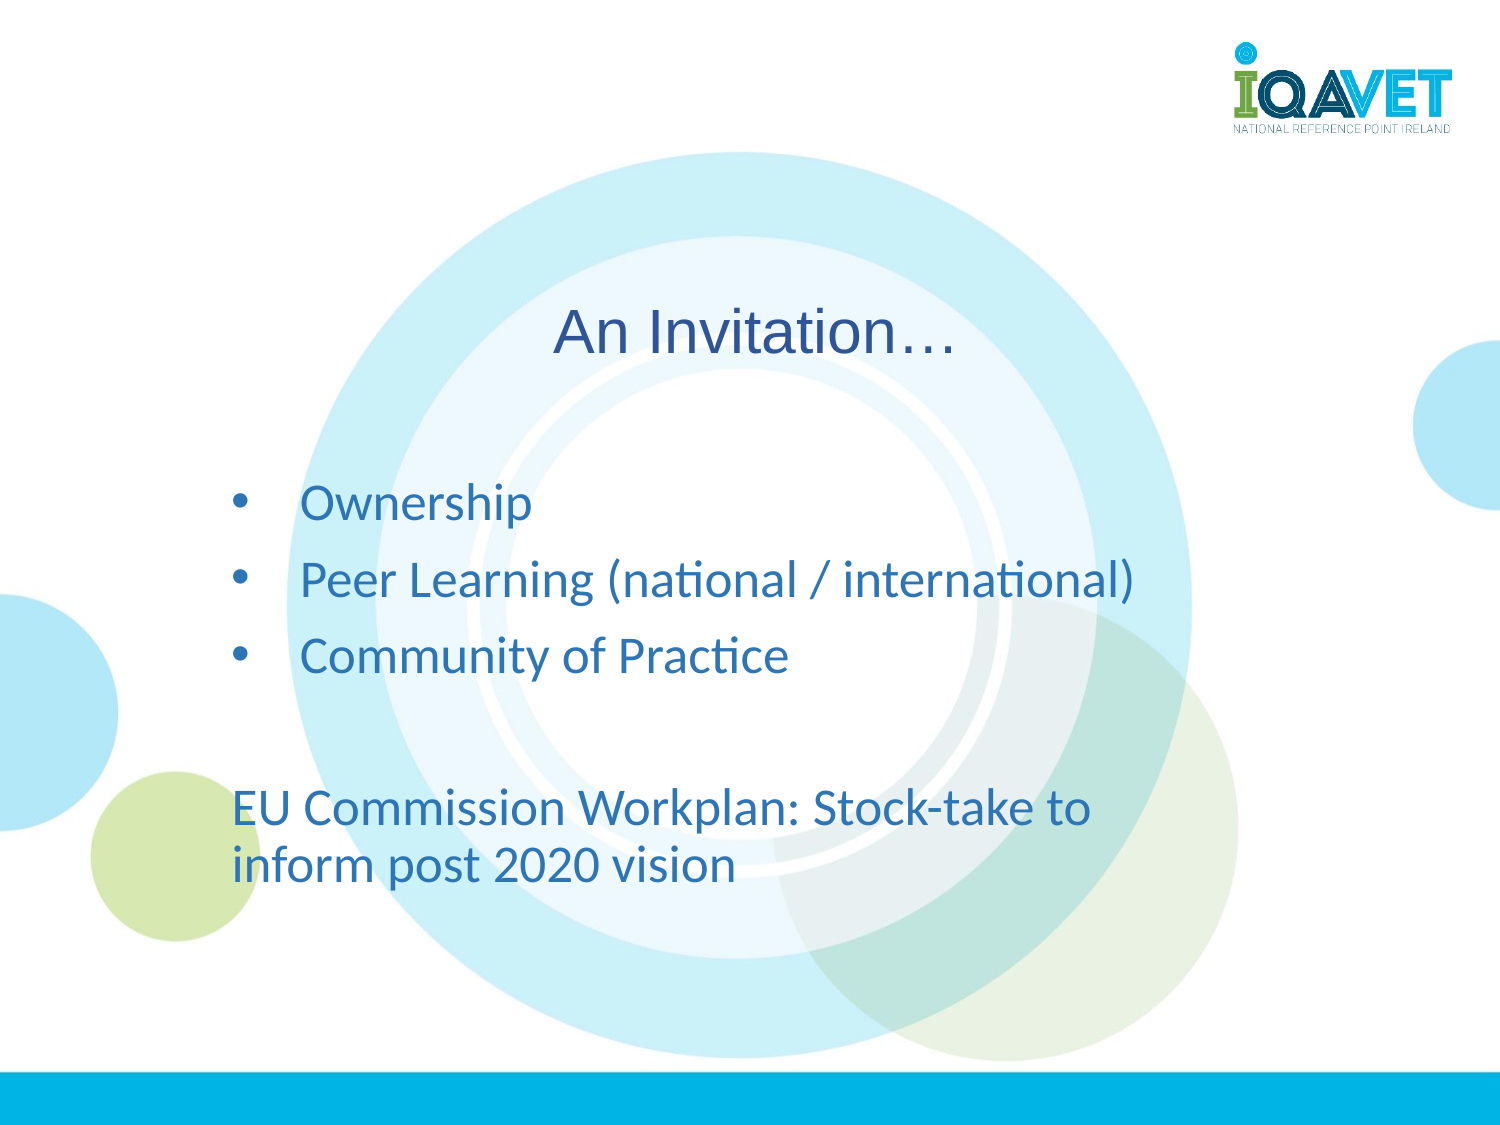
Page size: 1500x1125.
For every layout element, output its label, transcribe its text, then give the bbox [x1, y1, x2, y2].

picture [0, 42, 1500, 1073]
list Ownership Peer Learning (national / international) Community of Practice EU Commission Workplan: Stock-take to inform post 2020 vision [216, 467, 1255, 905]
title An Invitation… [109, 224, 1404, 442]
